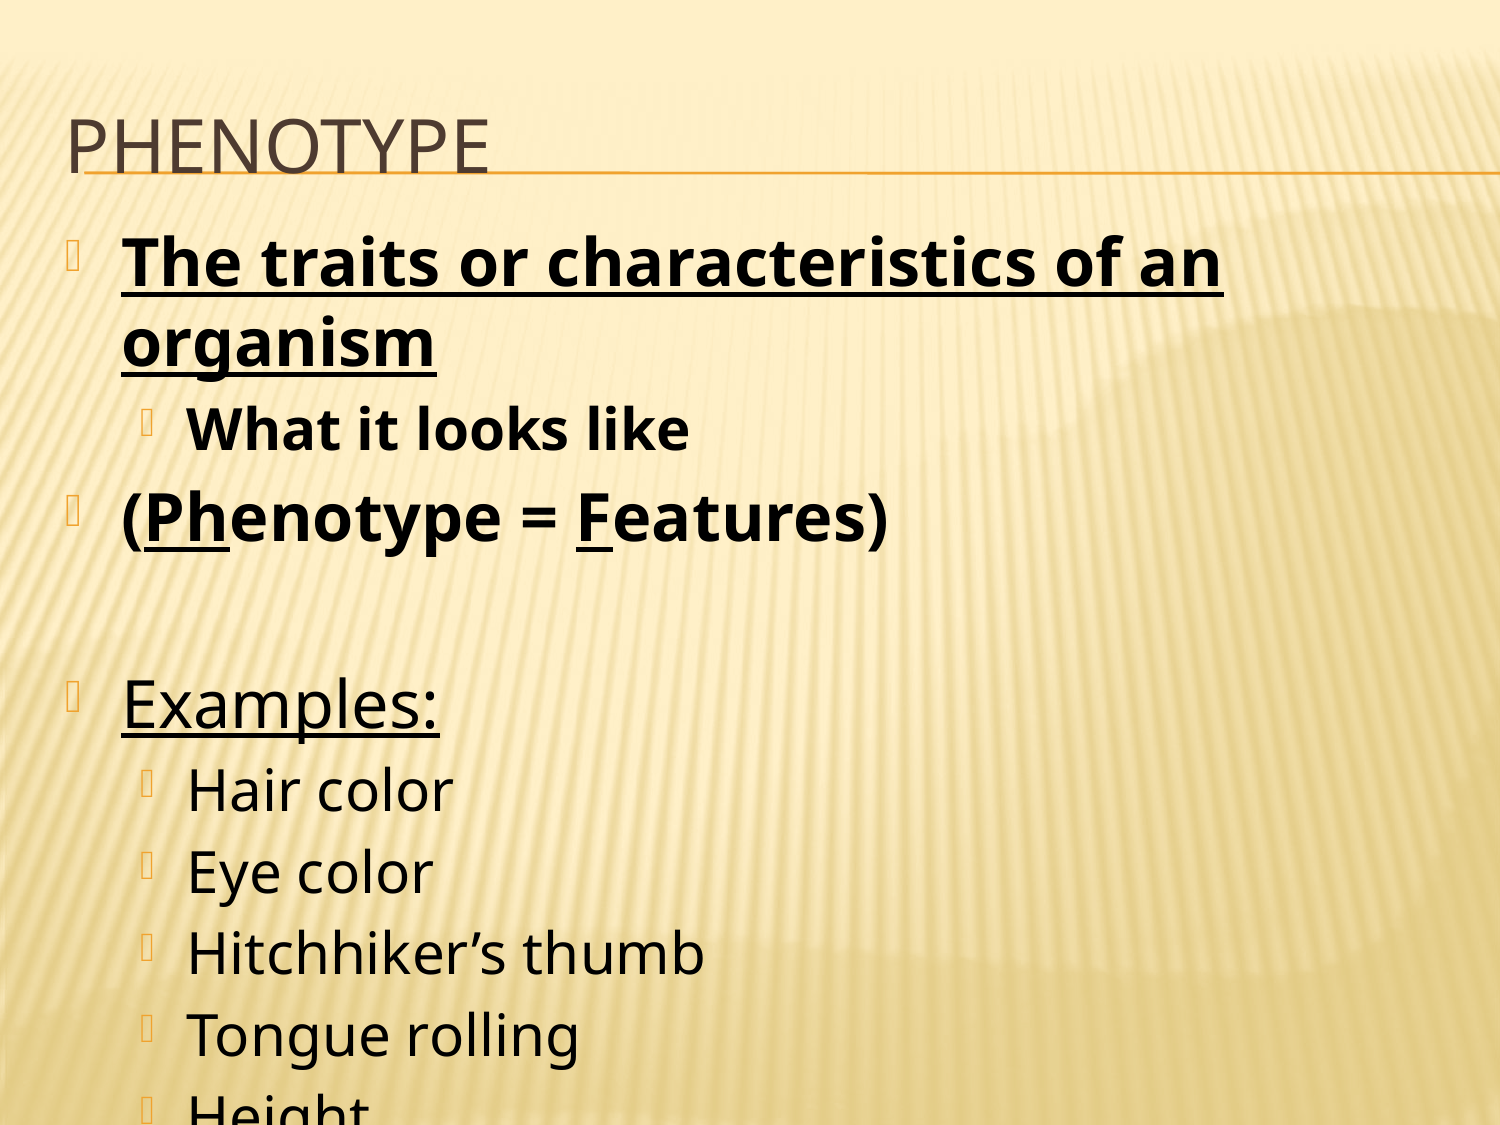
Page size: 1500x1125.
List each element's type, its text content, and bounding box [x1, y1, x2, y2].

list The traits or characteristics of an organism What it looks like (Phenotype = Features) Examples: Hair color Eye color Hitchhiker’s thumb Tongue rolling Height [50, 212, 1475, 1038]
title Phenotype [50, 75, 1475, 212]
